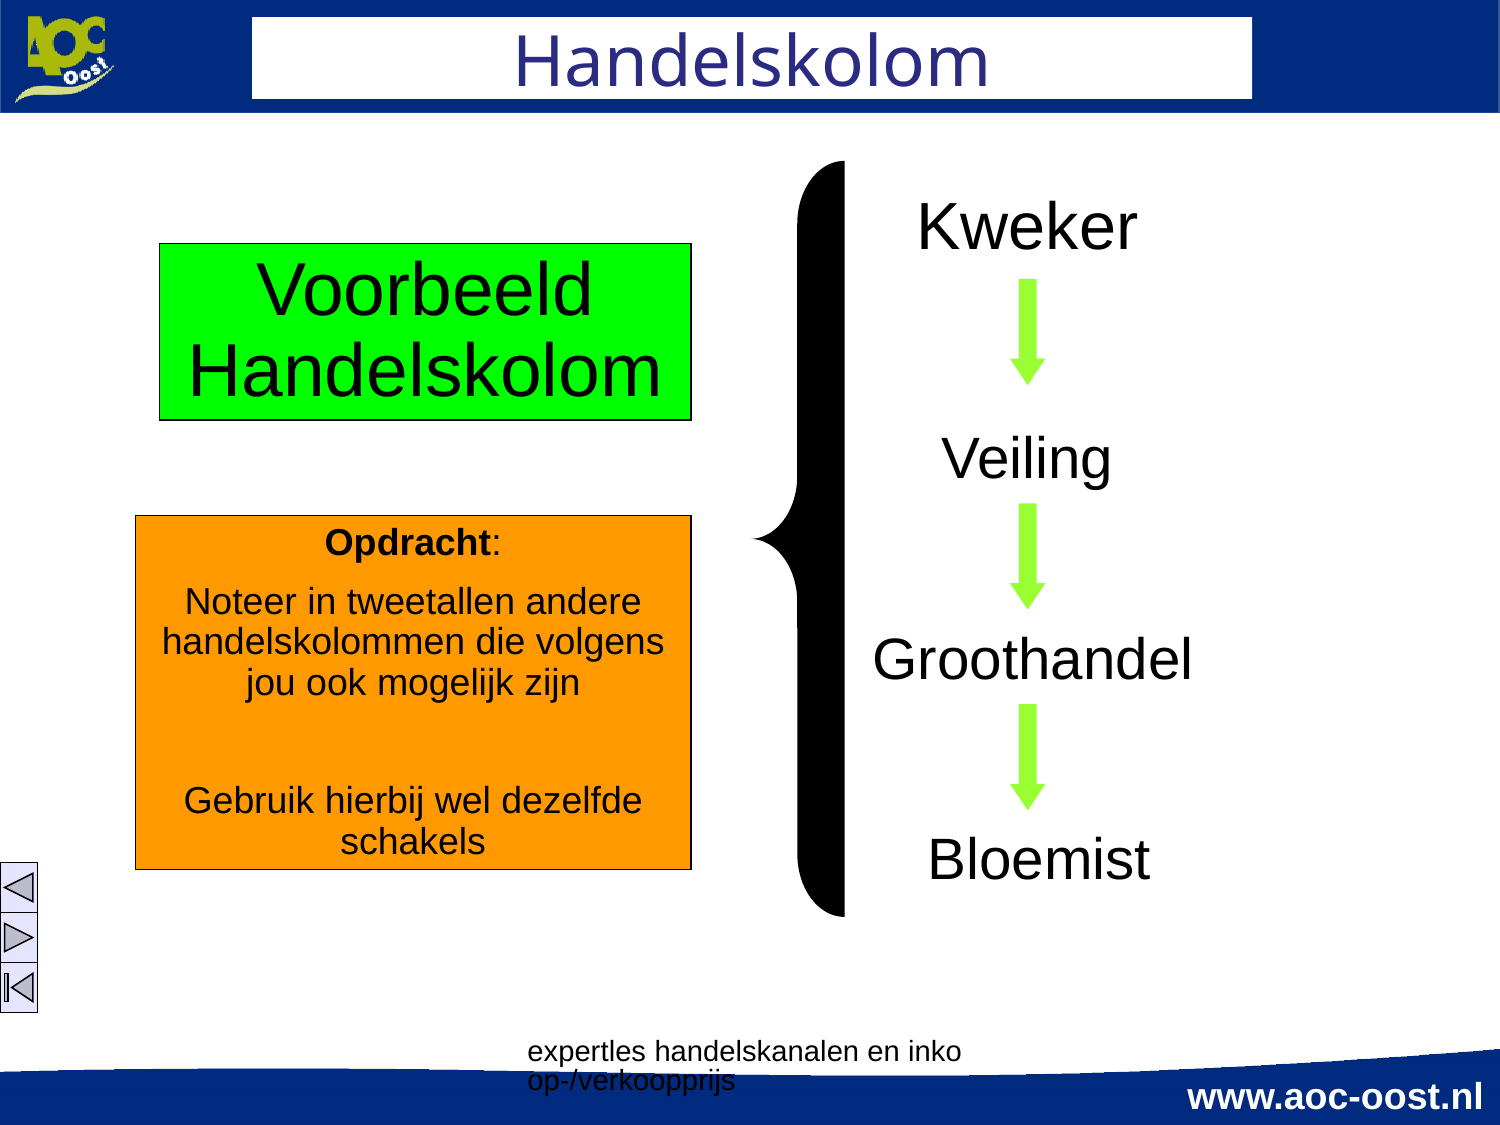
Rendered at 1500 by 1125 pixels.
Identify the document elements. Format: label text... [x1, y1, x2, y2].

title Handelskolom [251, 16, 1253, 100]
text_box Kweker [879, 184, 1175, 272]
text_box Bloemist [903, 822, 1176, 901]
picture [0, 0, 1500, 113]
text_box Opdracht: Noteer in tweetallen andere handelskolommen die volgens jou ook mogelijk zijn Gebruik hierbij wel dezelfde schakels [135, 515, 691, 870]
text_box Veiling [879, 420, 1176, 499]
text_box [1009, 704, 1046, 811]
text_box [750, 160, 845, 917]
text_box Groothandel [845, 621, 1270, 700]
footer expertles handelskanalen en inkoop-/verkoopprijs [512, 1024, 988, 1101]
text_box [1009, 503, 1046, 610]
text_box Voorbeeld Handelskolom [159, 243, 691, 421]
text_box [1009, 278, 1046, 386]
picture [0, 1049, 1500, 1125]
